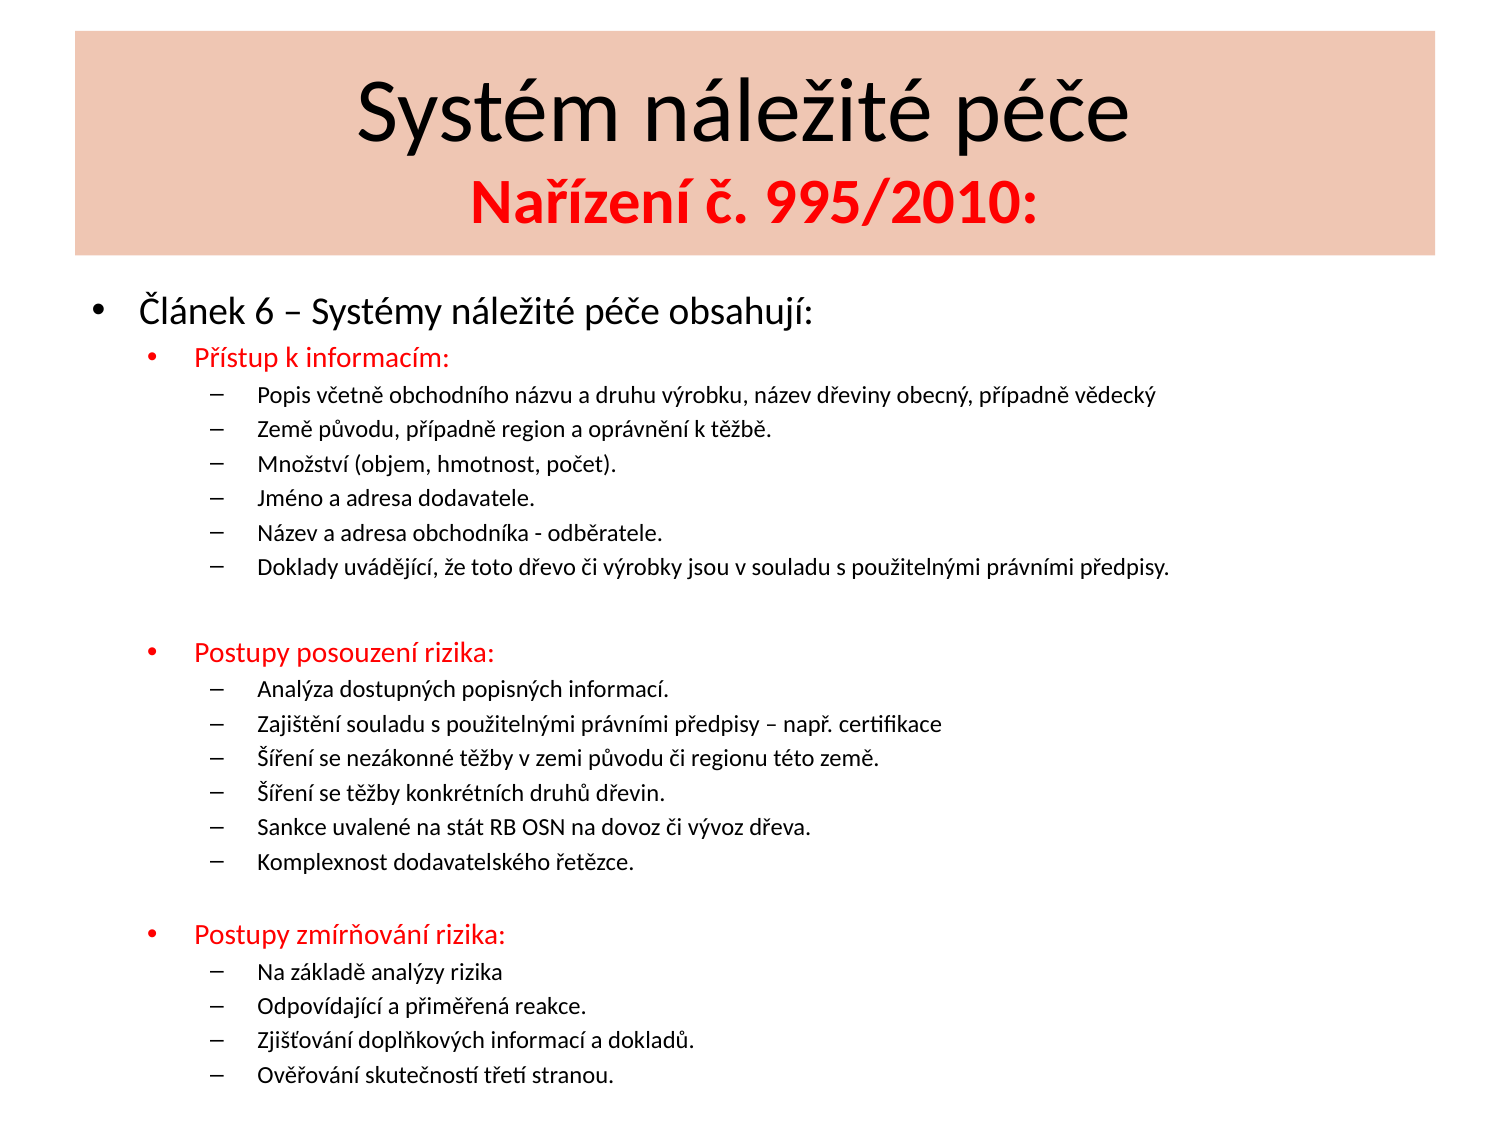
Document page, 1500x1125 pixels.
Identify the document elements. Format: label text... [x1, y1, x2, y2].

list Článek 6 – Systémy náležité péče obsahují: Přístup k informacím: Popis včetně obchodního názvu a druhu výrobku, název dřeviny obecný, případně vědecký Země původu, případně region a oprávnění k těžbě. Množství (objem, hmotnost, počet). Jméno a adresa dodavatele. Název a adresa obchodníka - odběratele. Doklady uvádějící, že toto dřevo či výrobky jsou v souladu s použitelnými právními předpisy. Postupy posouzení rizika: Analýza dostupných popisných informací. Zajištění souladu s použitelnými právními předpisy – např. certifikace Šíření se nezákonné těžby v zemi původu či regionu této země. Šíření se těžby konkrétních druhů dřevin. Sankce uvalené na stát RB OSN na dovoz či vývoz dřeva. Komplexnost dodavatelského řetězce. Postupy zmírňování rizika: Na základě analýzy rizika Odpovídající a přiměřená reakce. Zjišťování doplňkových informací a dokladů. Ověřování skutečností třetí stranou. [76, 243, 1471, 1106]
title Systém náležité péče Nařízení č. 995/2010: [75, 30, 1436, 256]
